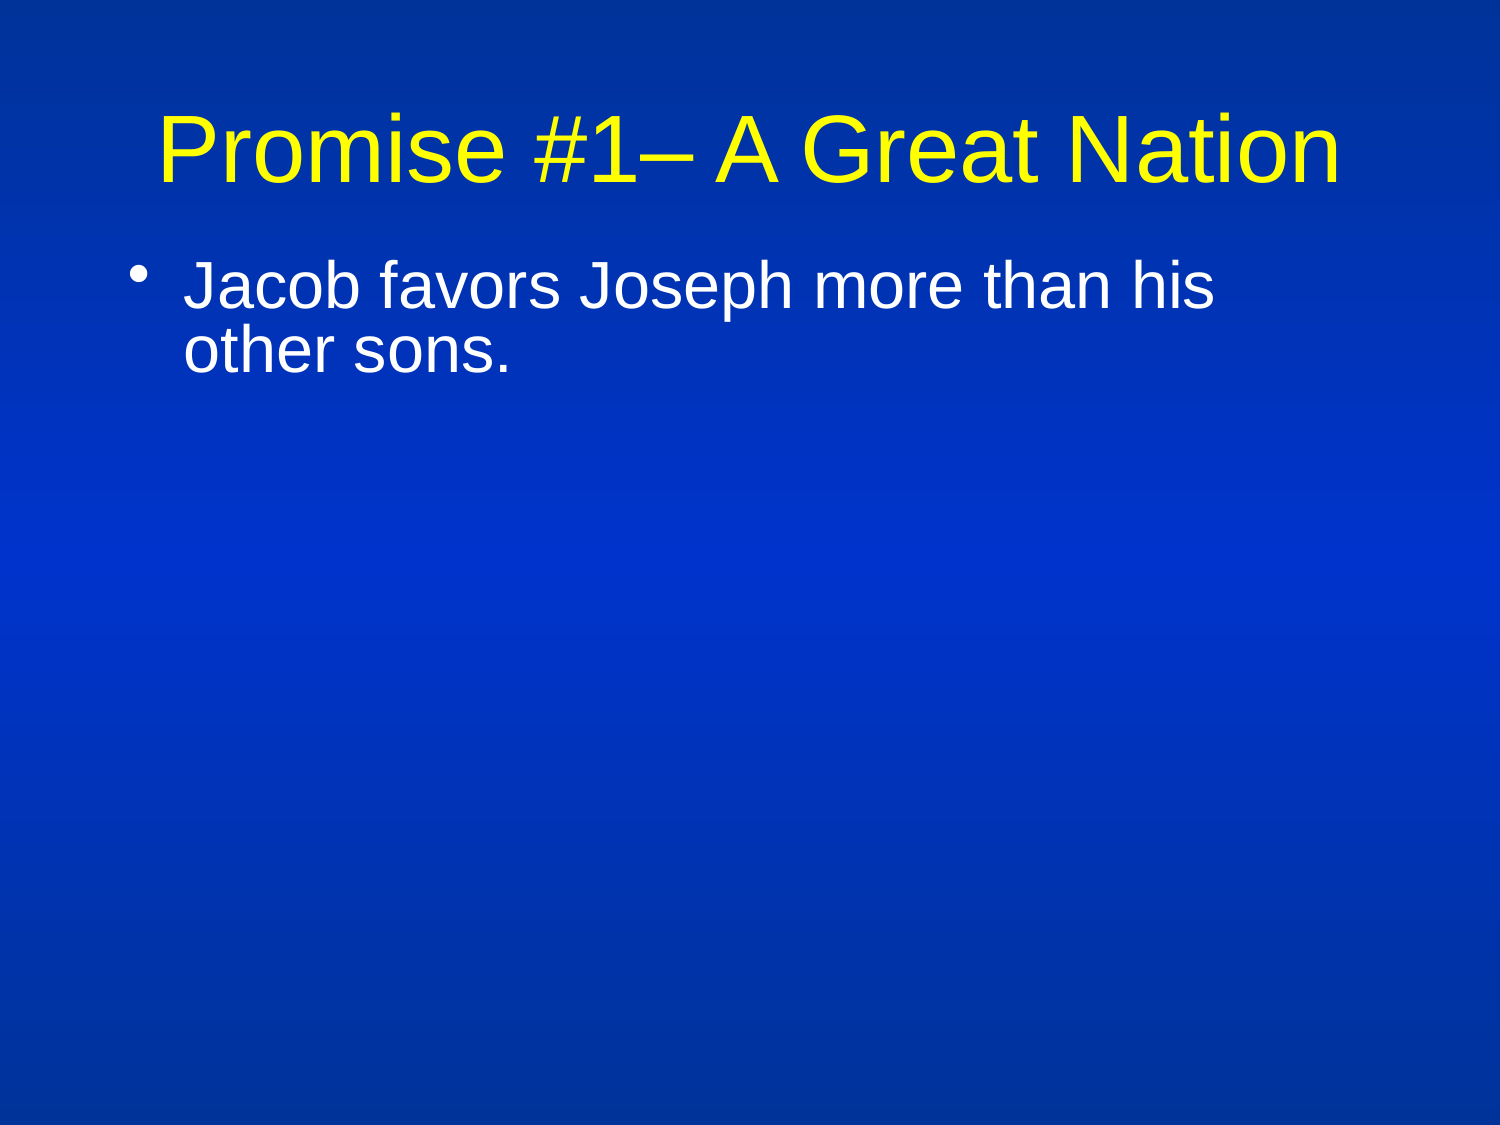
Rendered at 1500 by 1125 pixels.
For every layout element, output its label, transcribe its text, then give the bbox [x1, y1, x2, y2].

list Jacob favors Joseph more than his other sons. [112, 249, 1400, 388]
title Promise #1– A Great Nation [37, 50, 1463, 238]
